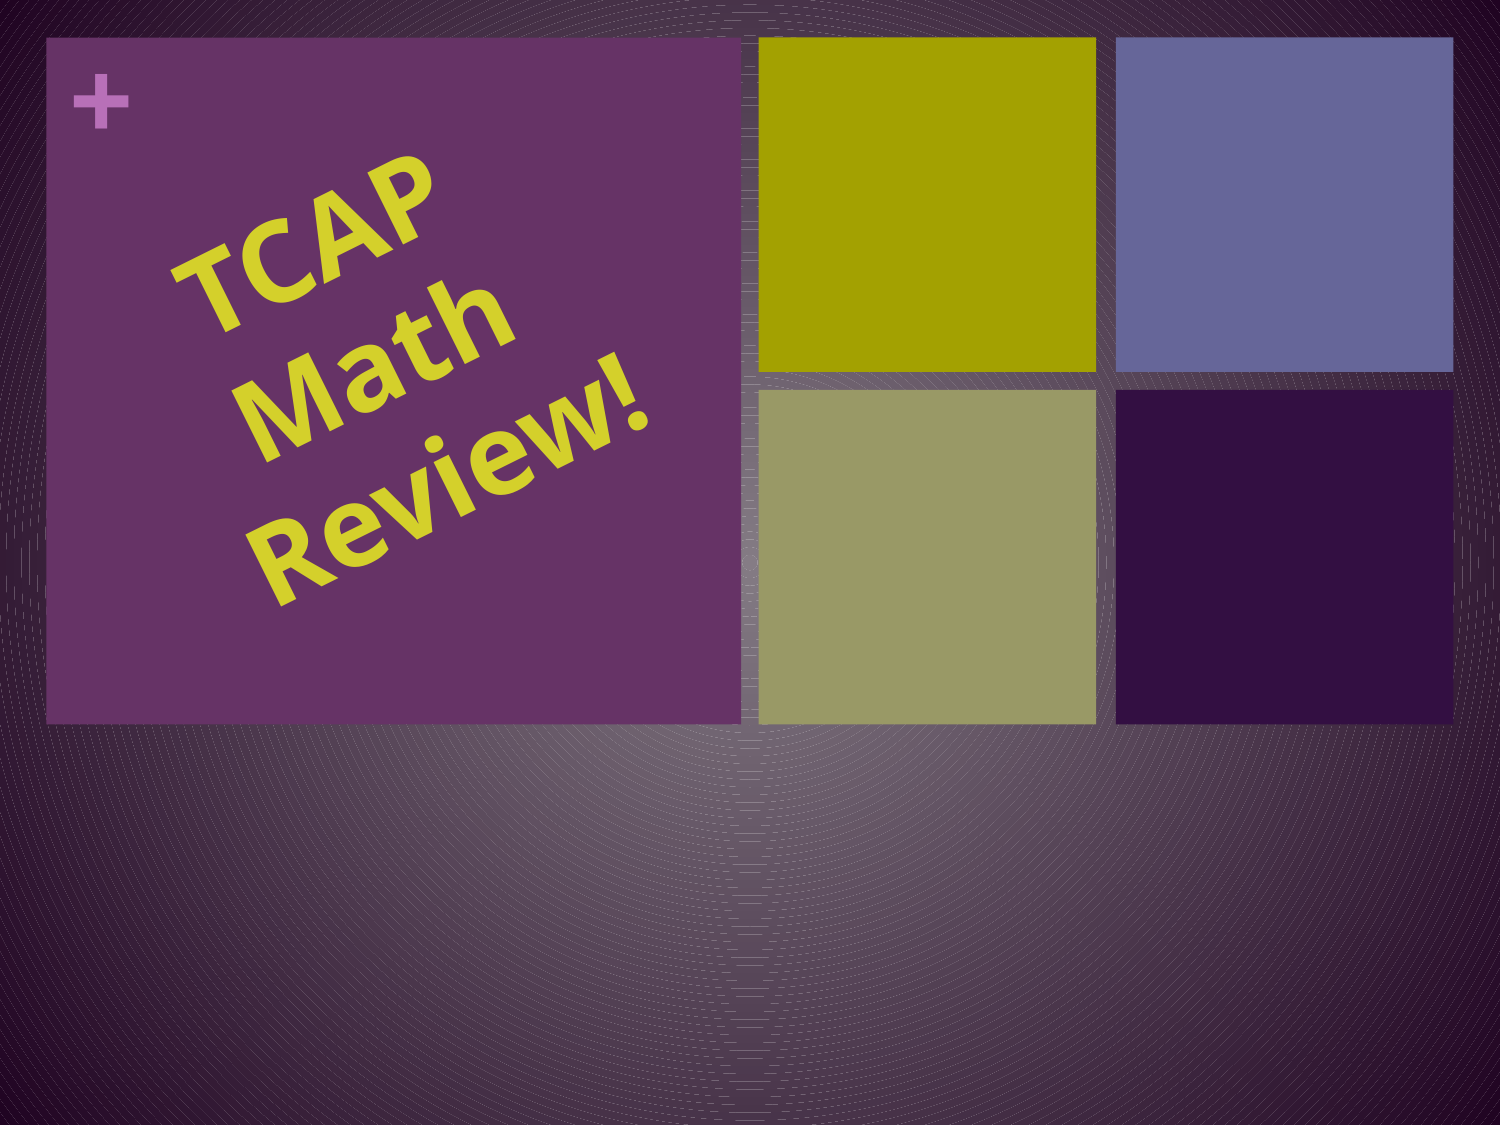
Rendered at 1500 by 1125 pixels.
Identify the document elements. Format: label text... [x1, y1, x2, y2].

text_box TCAP Math Review! [84, 64, 684, 646]
